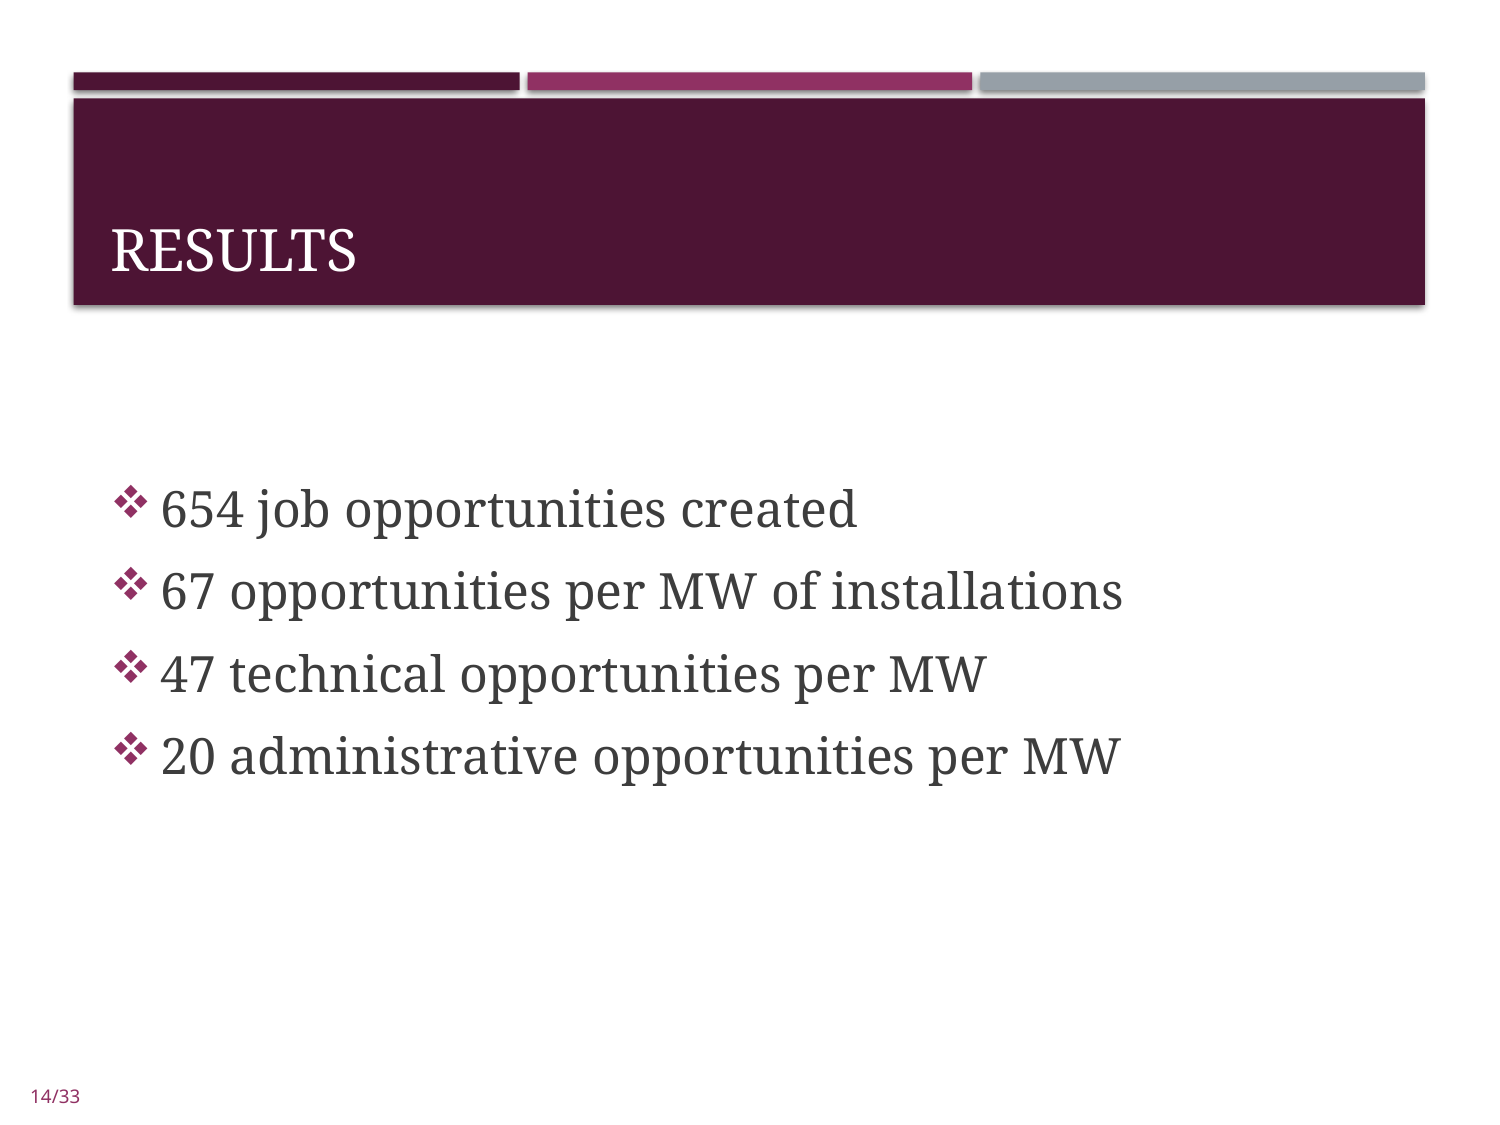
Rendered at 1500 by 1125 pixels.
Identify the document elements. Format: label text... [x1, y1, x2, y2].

title Results [95, 112, 1406, 291]
slide_number 14/33 [0, 1068, 96, 1125]
list 654 job opportunities created 67 opportunities per MW of installations 47 technical opportunities per MW 20 administrative opportunities per MW [95, 365, 1406, 962]
